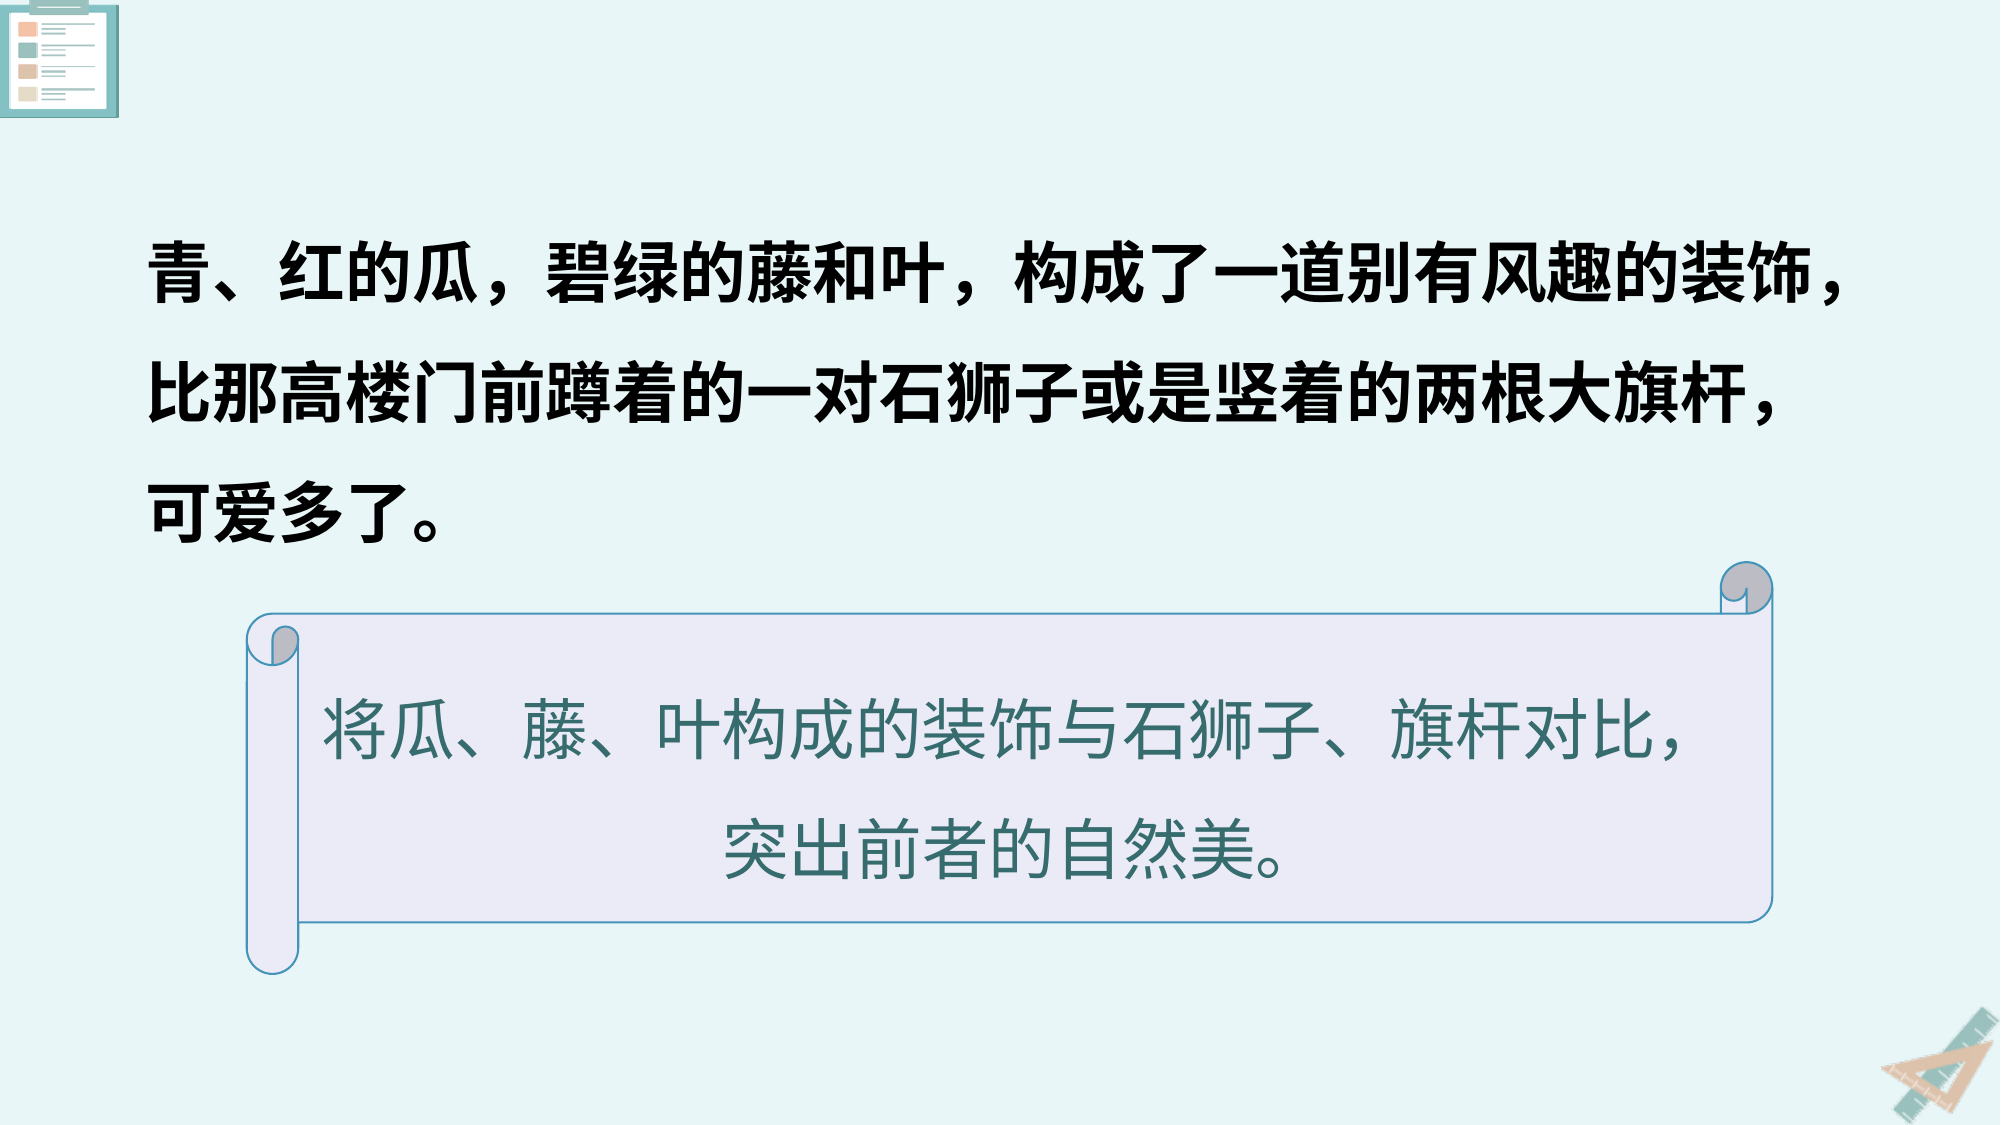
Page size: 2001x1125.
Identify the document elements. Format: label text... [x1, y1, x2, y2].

text_box 青、红的瓜，碧绿的藤和叶，构成了一道别有风趣的装饰，比那高楼门前蹲着的一对石狮子或是竖着的两根大旗杆，可爱多了。 [130, 183, 1869, 559]
picture [0, 0, 119, 119]
text_box 将瓜、藤、叶构成的装饰与石狮子、旗杆对比，突出前者的自然美。 [245, 561, 1774, 975]
picture [1881, 1006, 2000, 1125]
